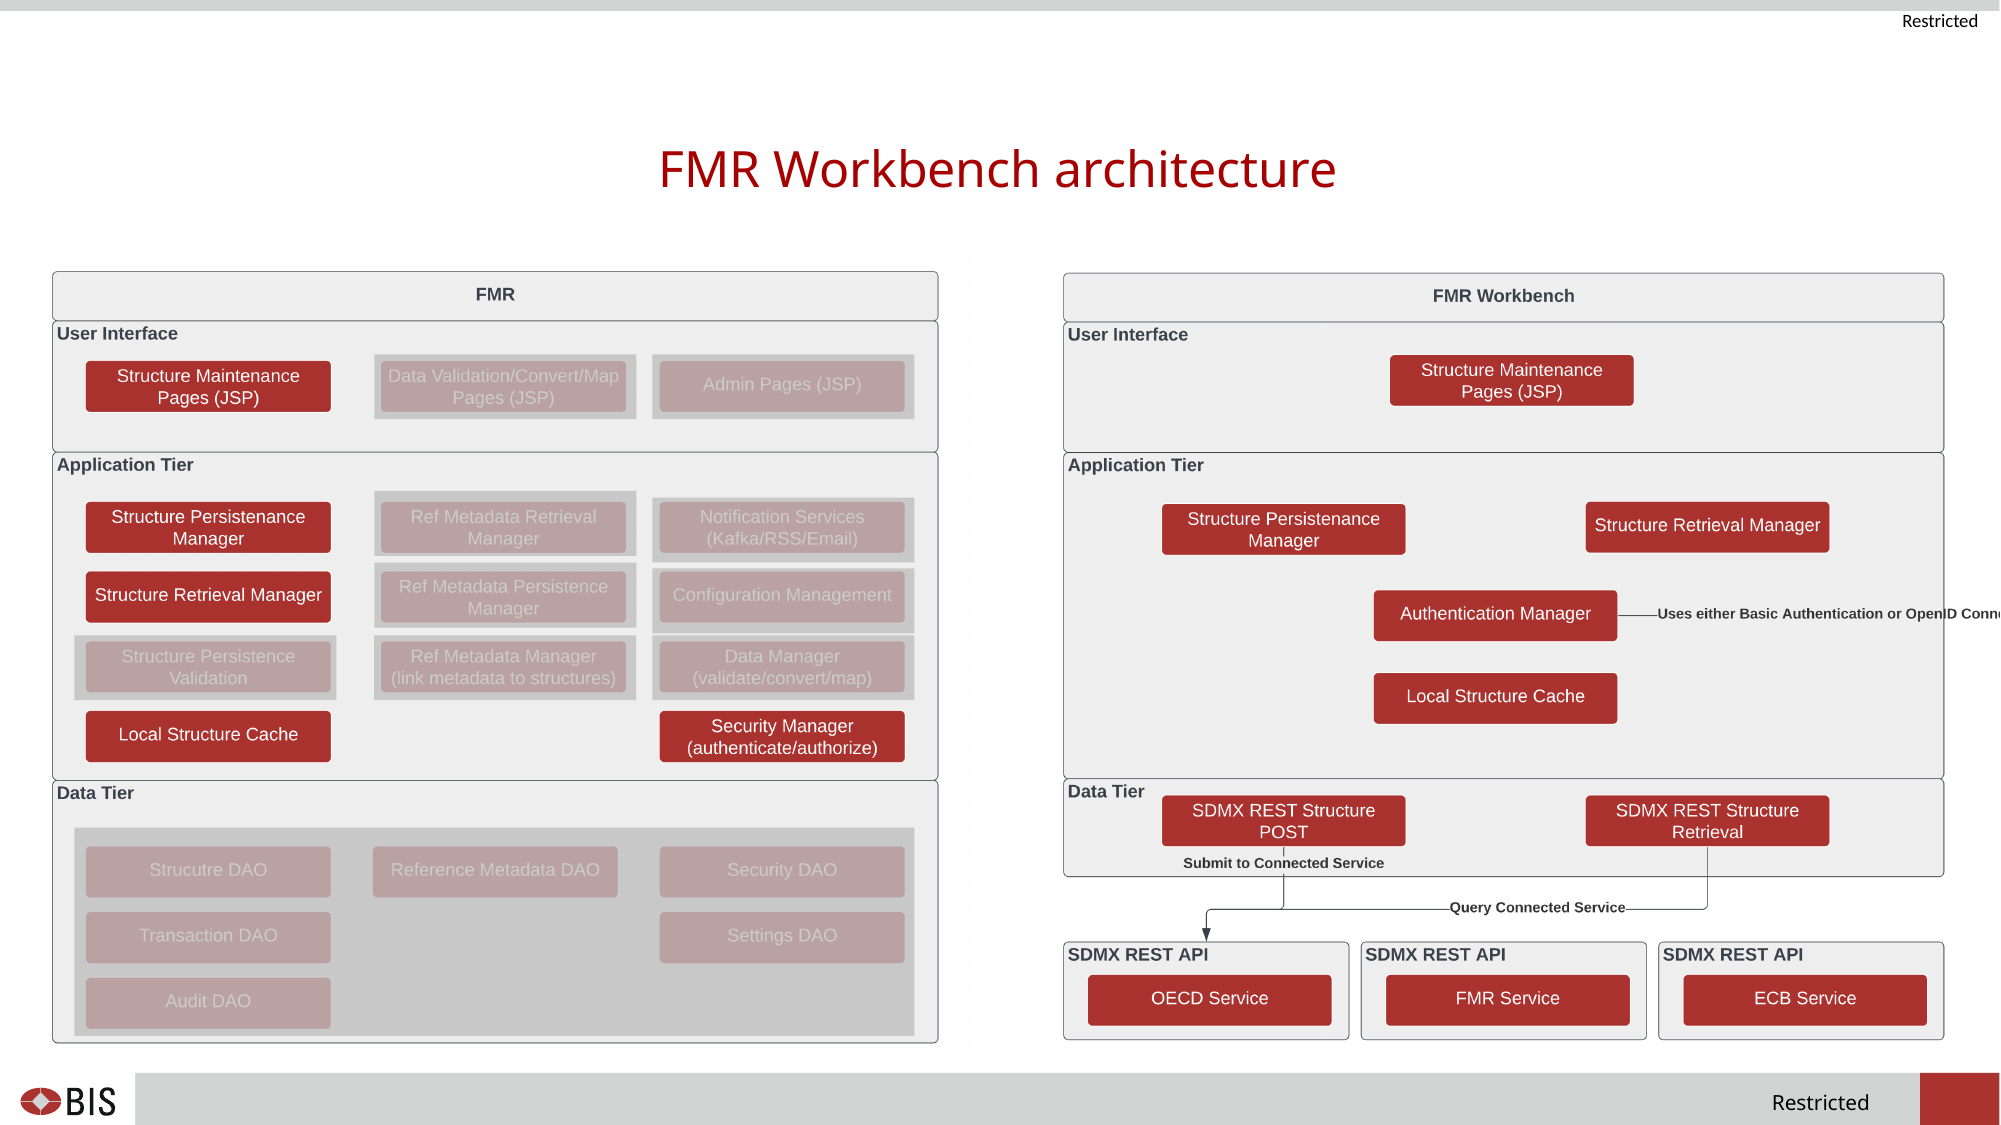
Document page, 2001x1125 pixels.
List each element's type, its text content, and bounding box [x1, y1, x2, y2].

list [36, 241, 975, 1069]
picture [1025, 241, 2000, 1069]
title FMR Workbench architecture [133, 137, 1863, 268]
